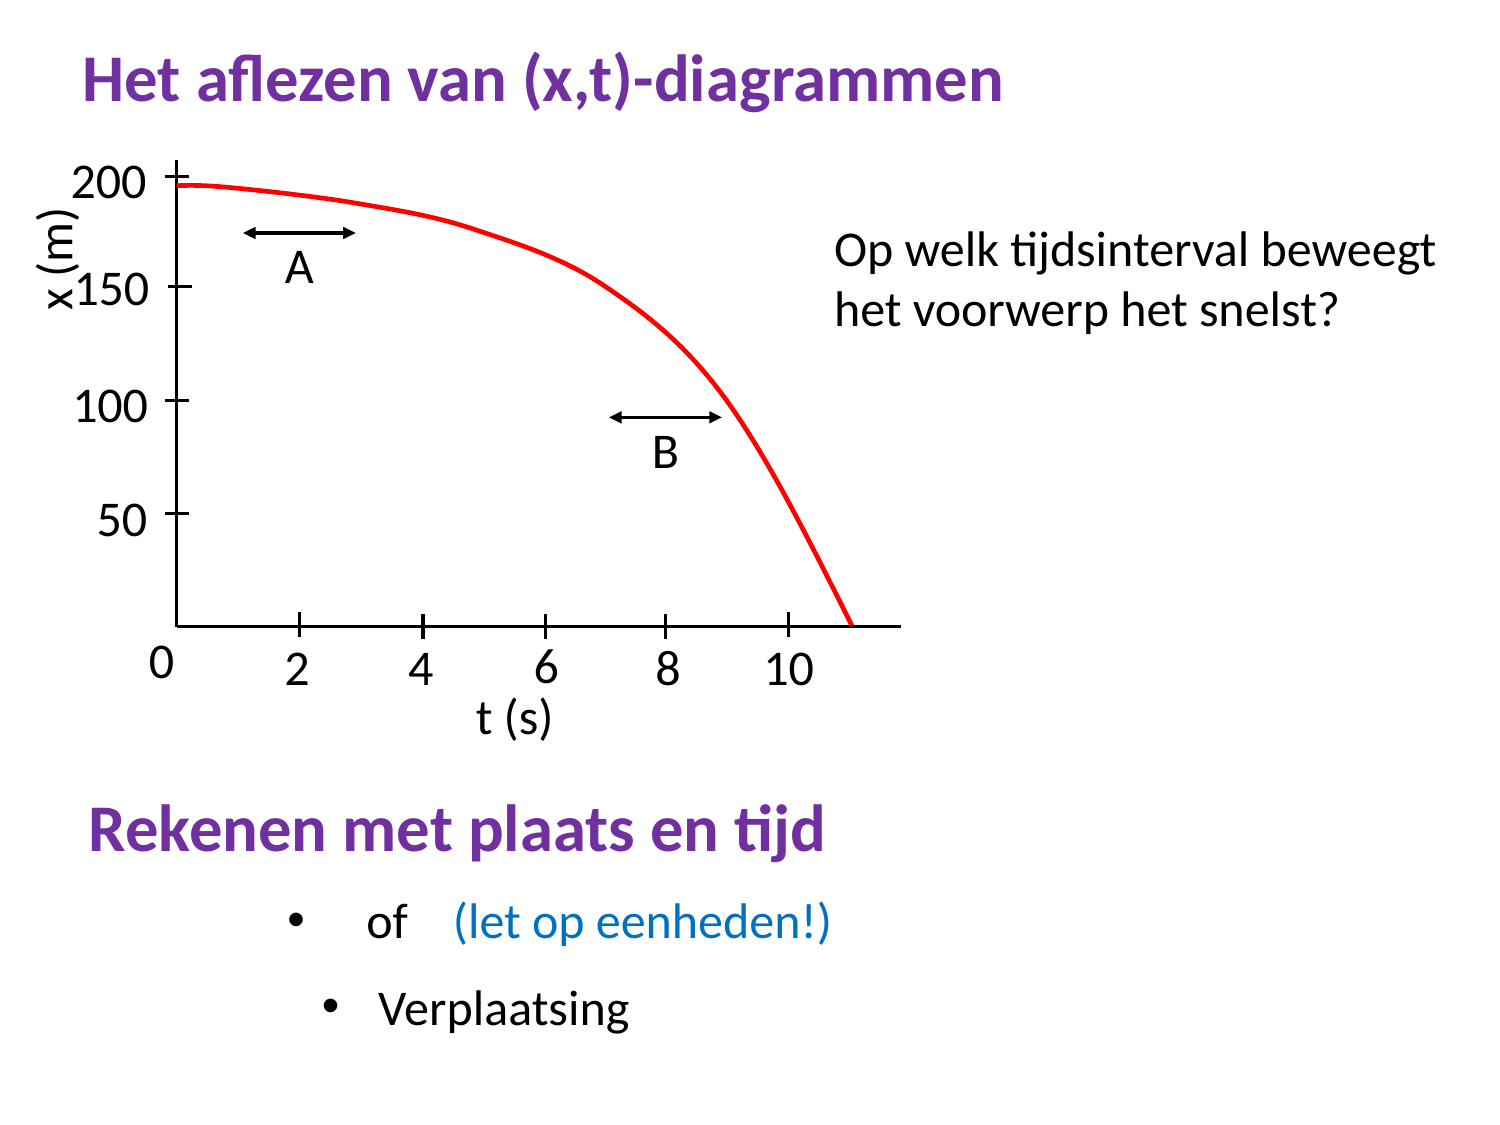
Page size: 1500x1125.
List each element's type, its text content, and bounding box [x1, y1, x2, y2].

text_box Op welk tijdsinterval beweegt het voorwerp het snelst? [906, 208, 1472, 344]
title Het aflezen van (x,t)-diagrammen [67, 26, 1466, 125]
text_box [14, 140, 902, 735]
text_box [73, 775, 1472, 1049]
